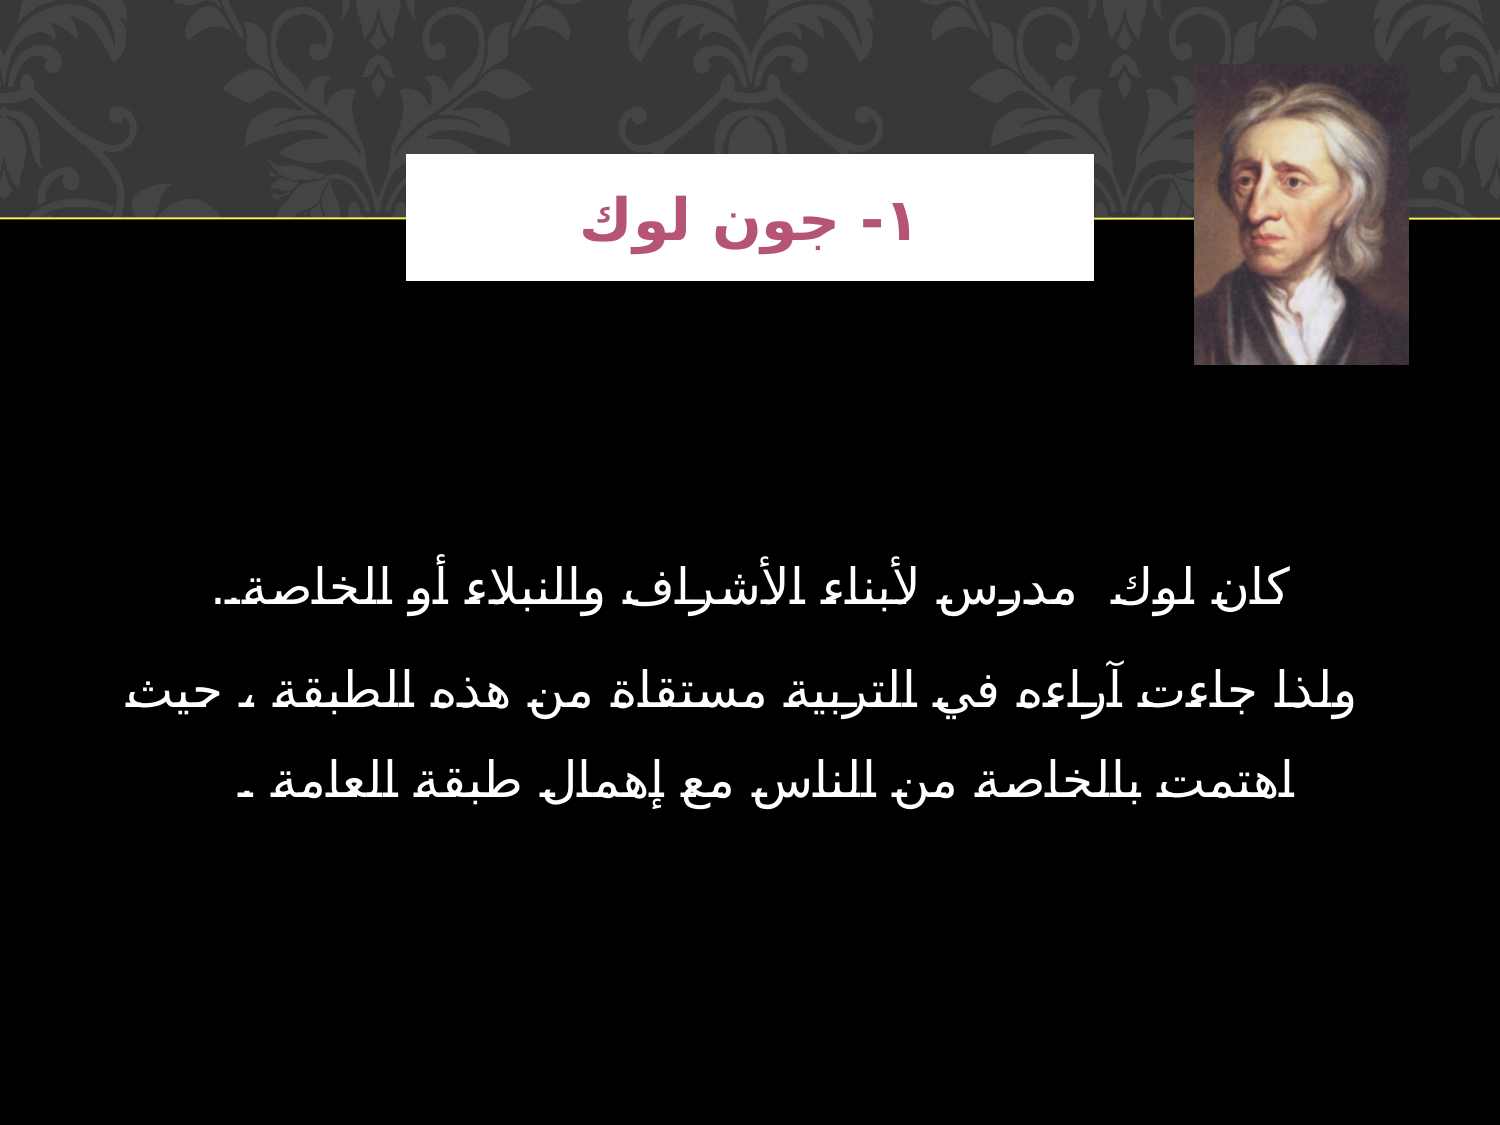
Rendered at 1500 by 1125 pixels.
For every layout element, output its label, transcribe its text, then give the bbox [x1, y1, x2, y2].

picture [1194, 64, 1409, 365]
list كان لوك مدرس لأبناء الأشراف والنبلاء أو الخاصة.. ولذا جاءت آراءه في التربية مستقاة من هذه الطبقة ، حيث اهتمت بالخاصة من الناس مع إهمال طبقة العامة . [75, 331, 1425, 1000]
title ١- جون لوك [406, 154, 1094, 281]
